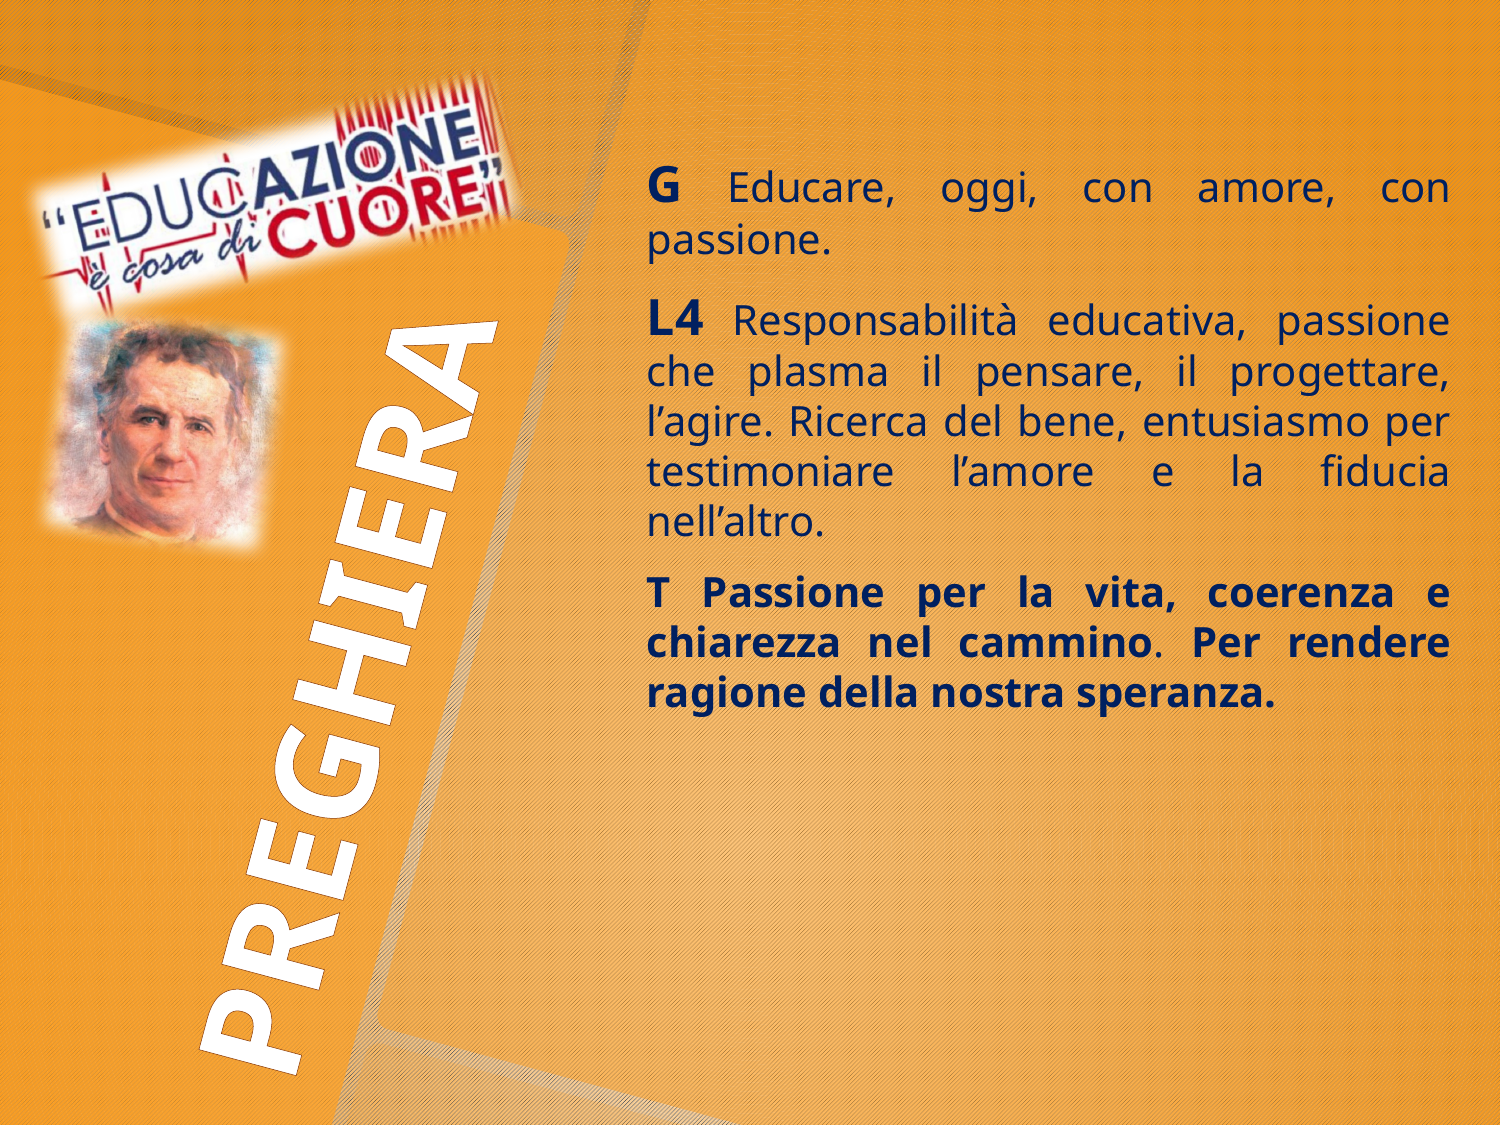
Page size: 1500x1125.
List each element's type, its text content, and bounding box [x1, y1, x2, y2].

picture [20, 91, 528, 558]
title PREGHIERA [53, 304, 537, 1119]
list G Educare, oggi, con amore, con passione. L4 Responsabilità educativa, passione che plasma il pensare, il progettare, l’agire. Ricerca del bene, entusiasmo per testimoniare l’amore e la fiducia nell’altro. T Passione per la vita, coerenza e chiarezza nel cammino. Per rendere ragione della nostra speranza. [631, 289, 1467, 916]
